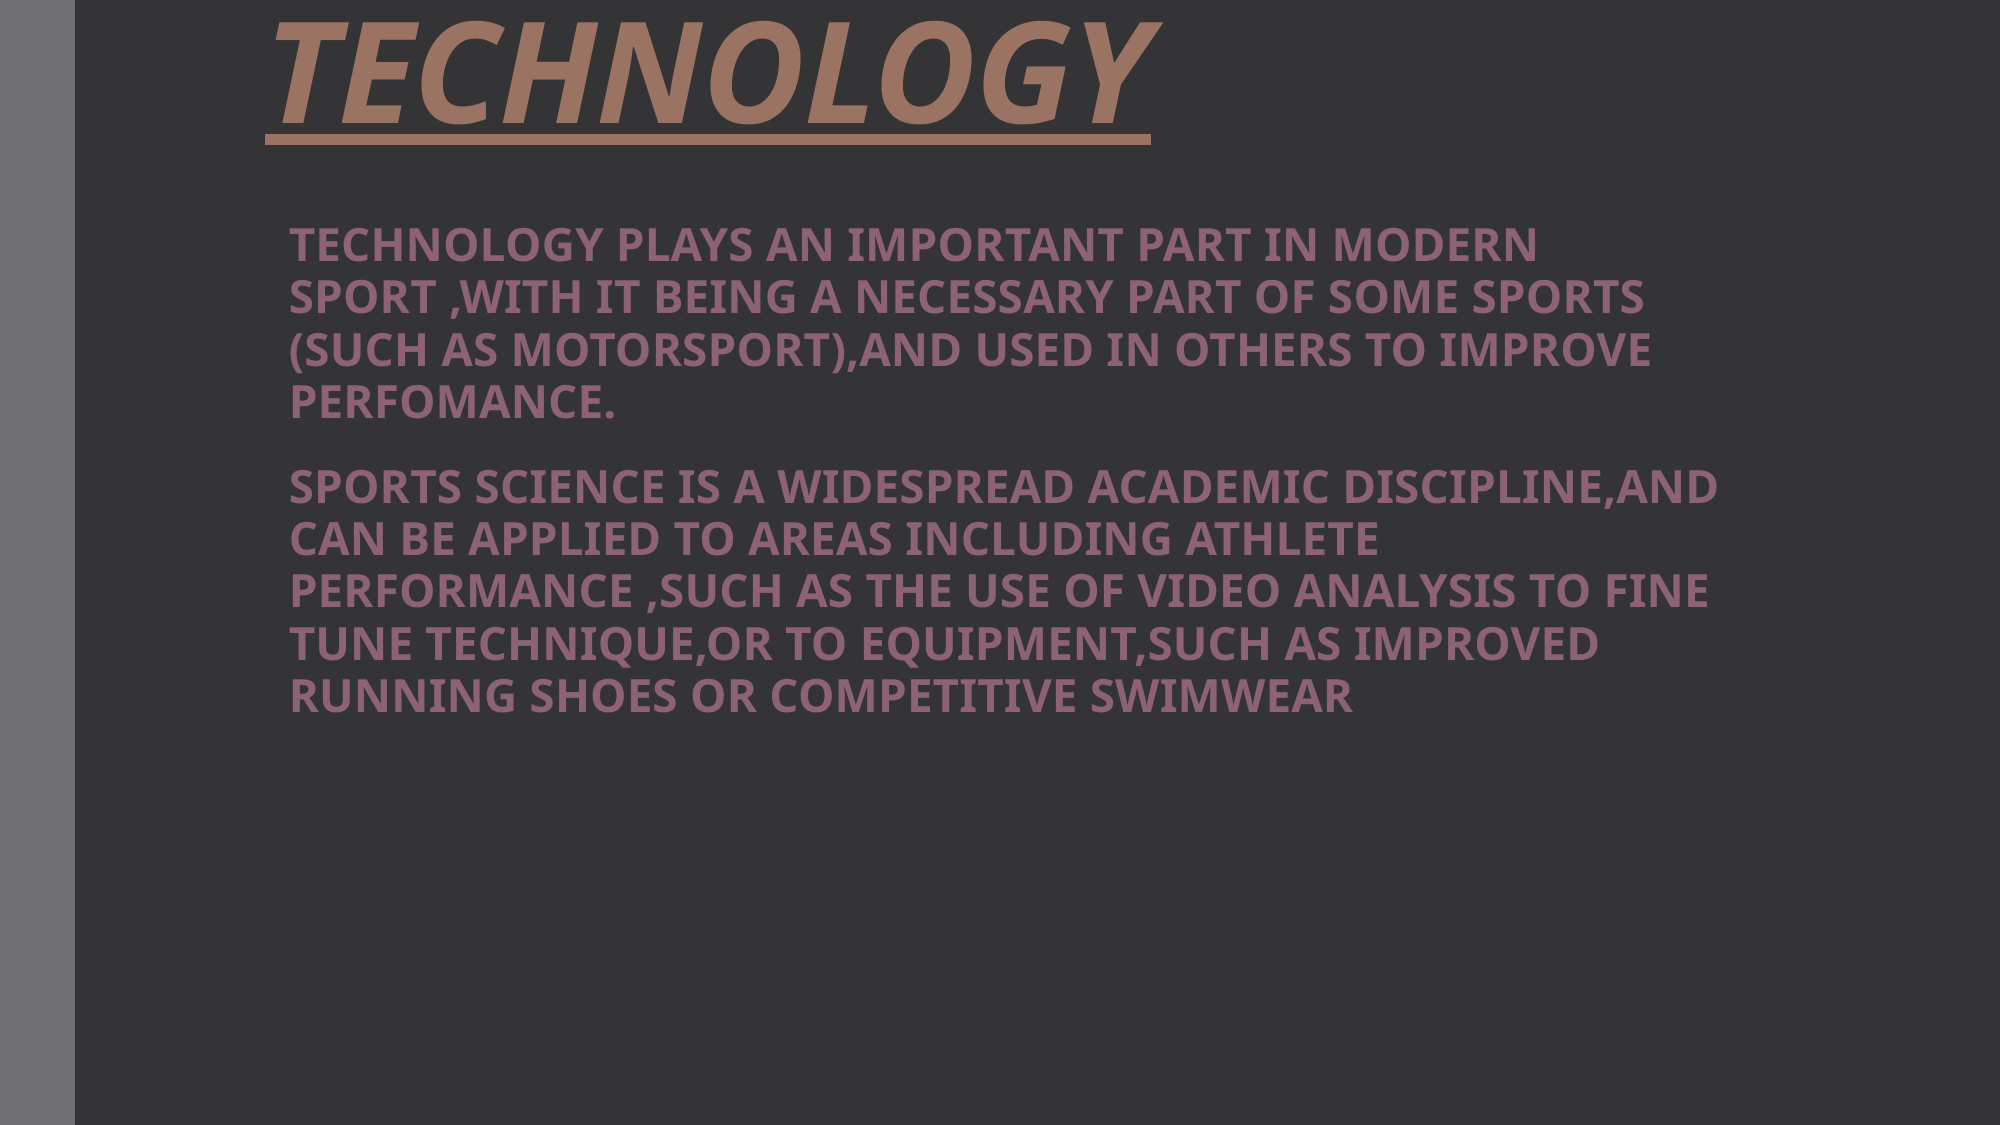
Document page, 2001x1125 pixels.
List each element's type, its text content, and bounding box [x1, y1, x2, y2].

subtitle TECHNOLOGY PLAYS AN IMPORTANT PART IN MODERN SPORT ,WITH IT BEING A NECESSARY PART OF SOME SPORTS (SUCH AS MOTORSPORT),AND USED IN OTHERS TO IMPROVE PERFOMANCE. SPORTS SCIENCE IS A WIDESPREAD ACADEMIC DISCIPLINE,AND CAN BE APPLIED TO AREAS INCLUDING ATHLETE PERFORMANCE ,SUCH AS THE USE OF VIDEO ANALYSIS TO FINE TUNE TECHNIQUE,OR TO EQUIPMENT,SUCH AS IMPROVED RUNNING SHOES OR COMPETITIVE SWIMWEAR [273, 212, 1774, 1061]
title TECHNOLOGY [249, 0, 1750, 161]
